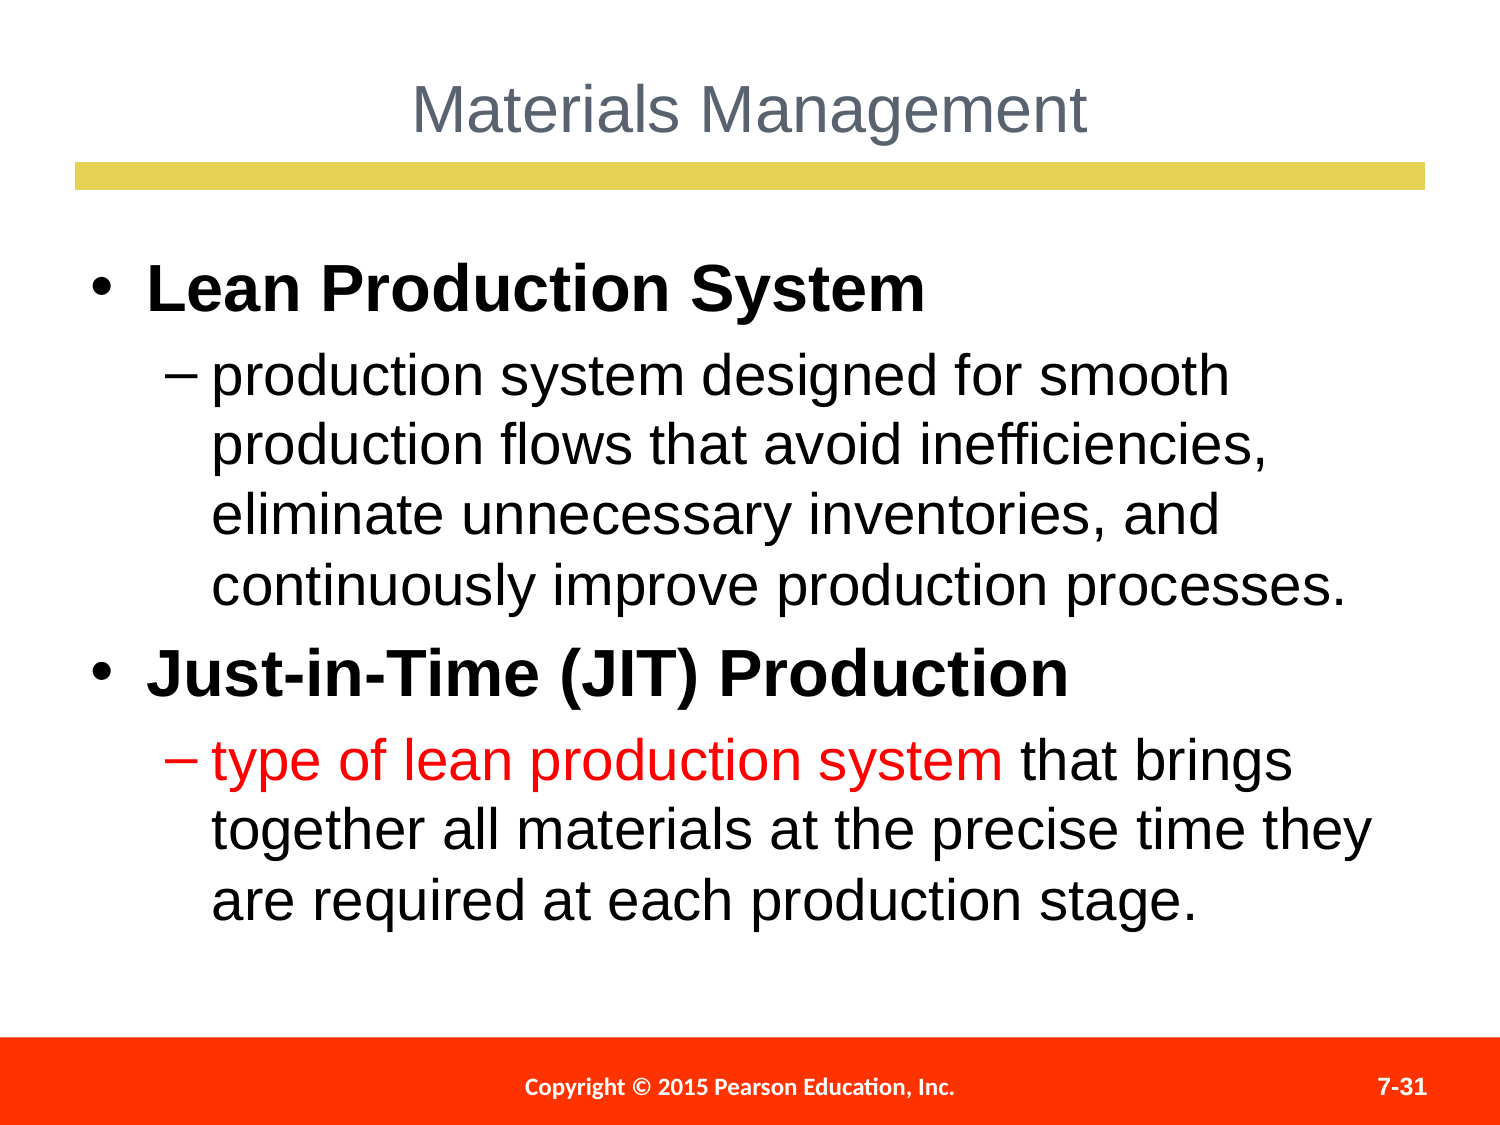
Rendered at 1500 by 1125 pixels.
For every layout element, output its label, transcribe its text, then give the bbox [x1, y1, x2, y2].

list Lean Production System production system designed for smooth production flows that avoid inefficiencies, eliminate unnecessary inventories, and continuously improve production processes. Just-in-Time (JIT) Production type of lean production system that brings together all materials at the precise time they are required at each production stage. [74, 237, 1426, 963]
title Materials Management [74, 12, 1426, 201]
